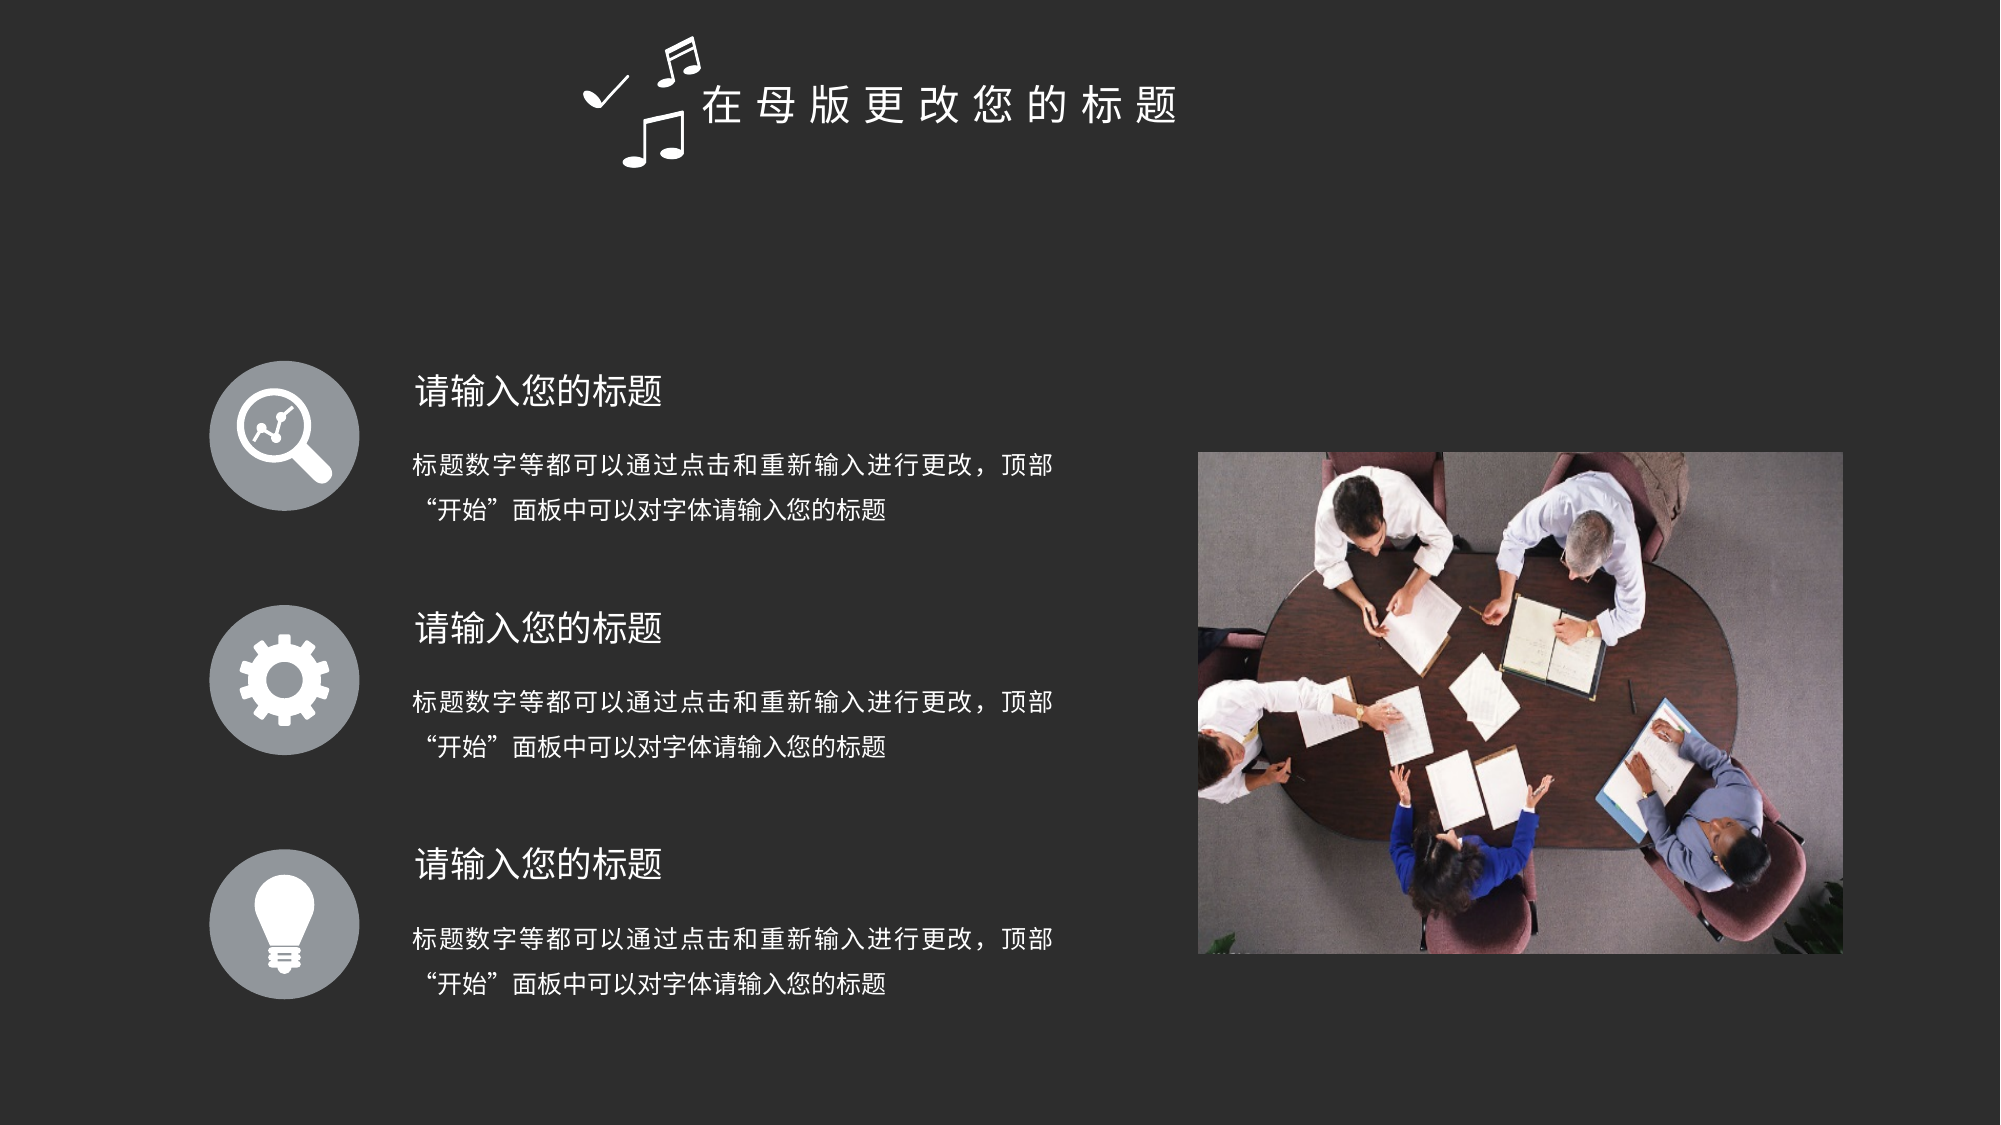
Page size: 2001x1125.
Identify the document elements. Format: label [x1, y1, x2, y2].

text_box [209, 360, 1843, 1000]
text_box [412, 842, 1055, 994]
text_box [412, 605, 1055, 758]
picture [583, 36, 701, 168]
text_box [412, 368, 1055, 521]
